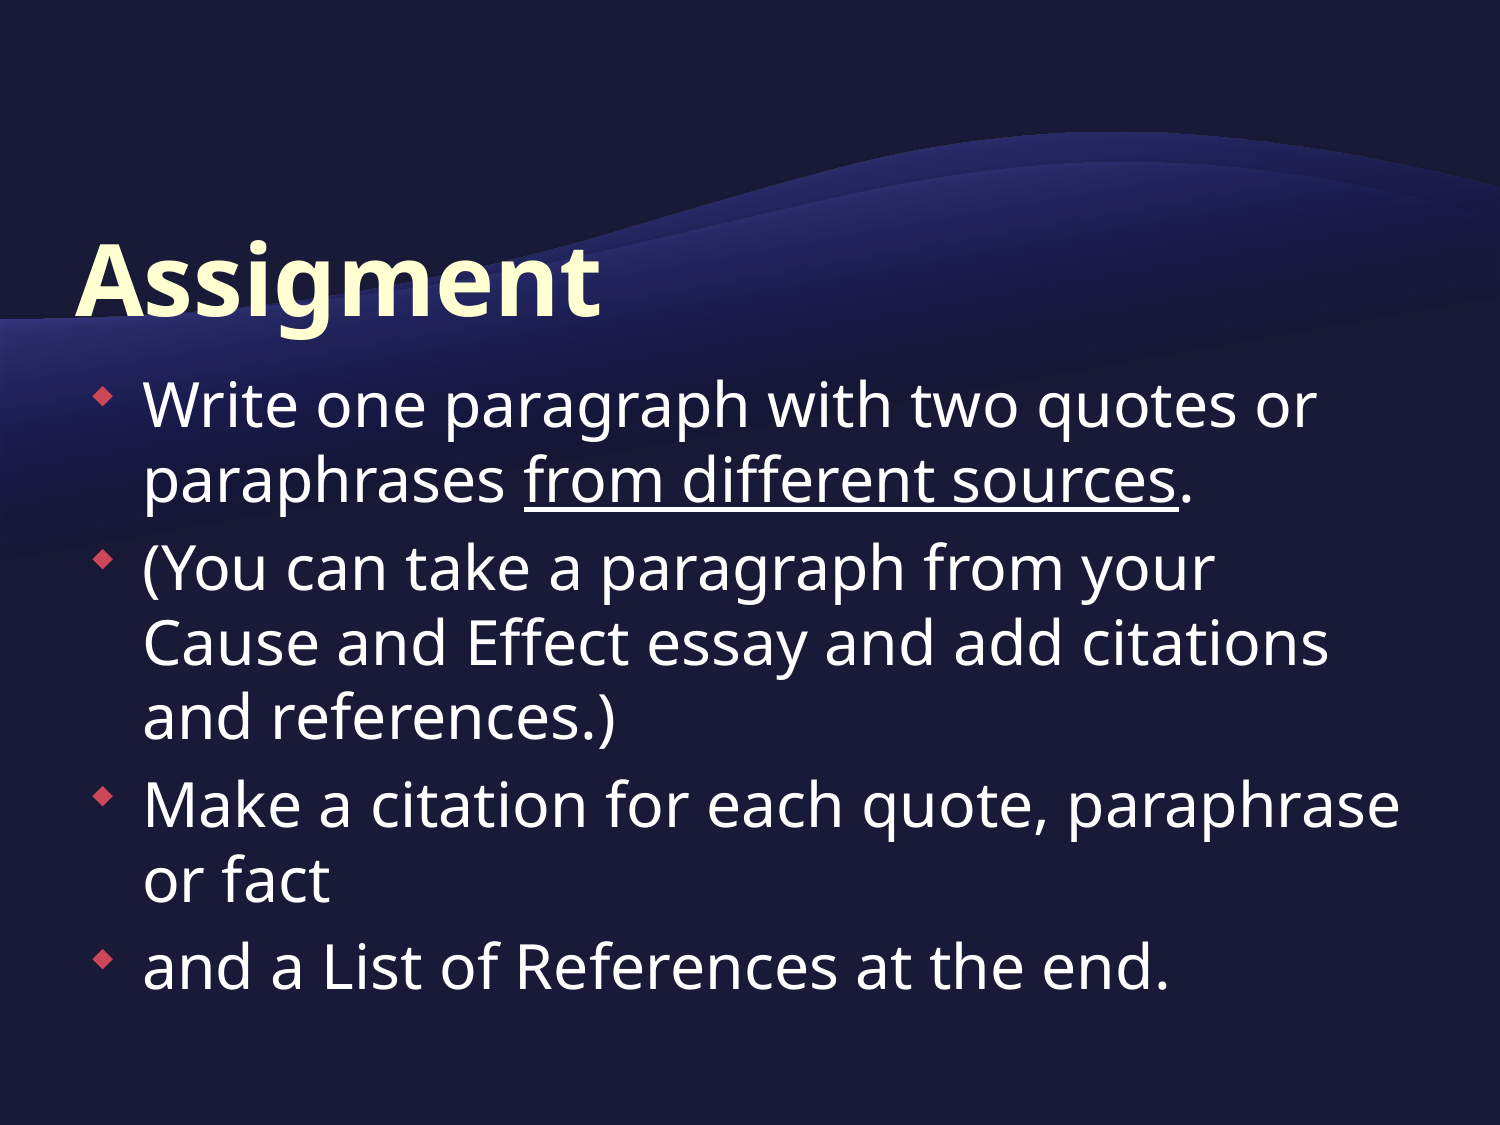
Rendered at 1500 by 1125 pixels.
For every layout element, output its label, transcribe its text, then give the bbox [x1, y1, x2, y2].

title Assigment [75, 87, 1425, 338]
list Write one paragraph with two quotes or paraphrases from different sources. (You can take a paragraph from your Cause and Effect essay and add citations and references.) Make a citation for each quote, paraphrase or fact and a List of References at the end. [75, 357, 1425, 1033]
